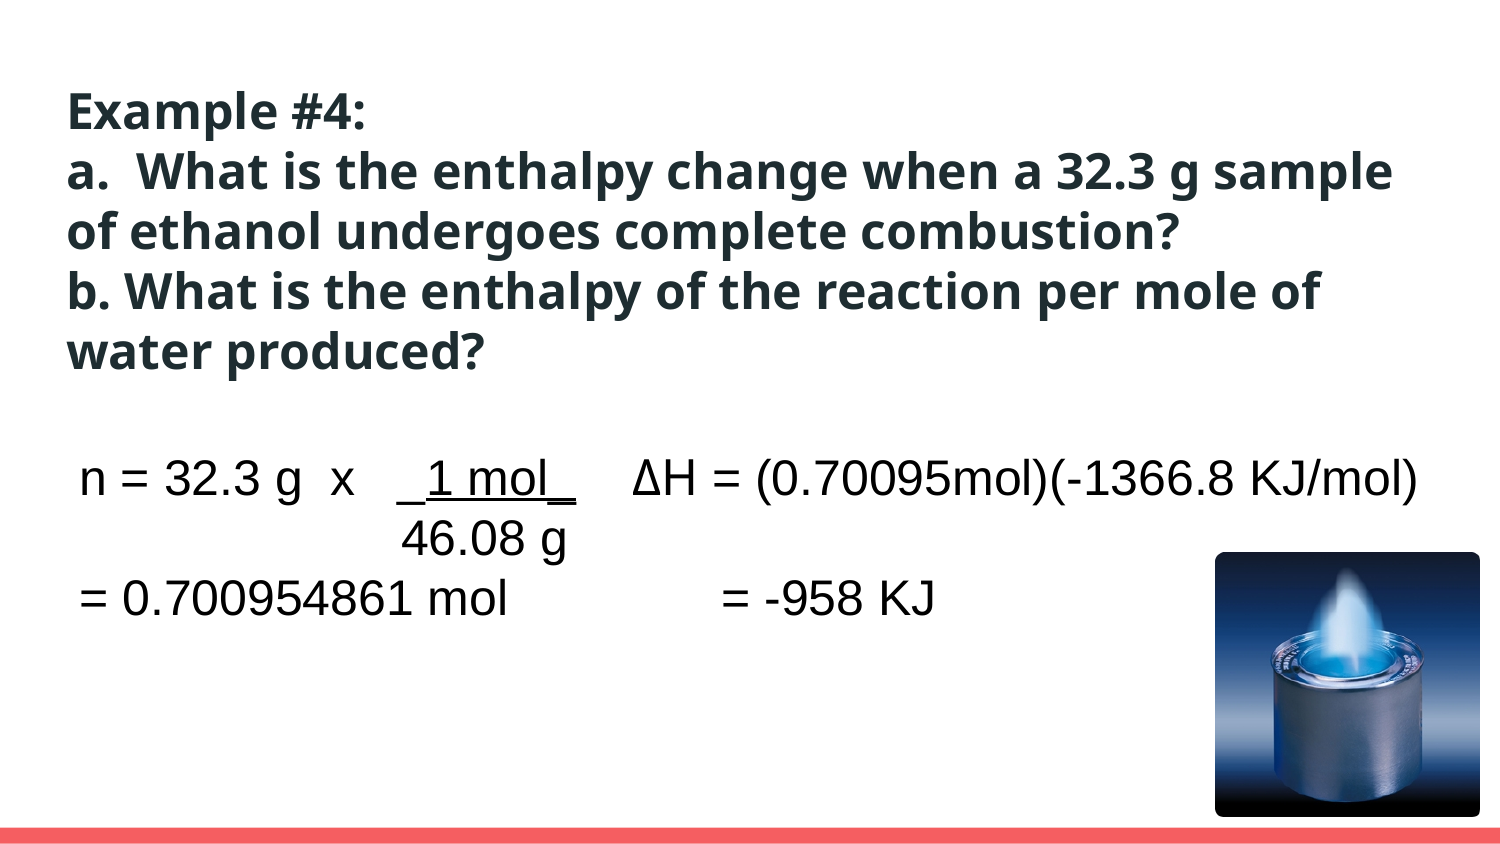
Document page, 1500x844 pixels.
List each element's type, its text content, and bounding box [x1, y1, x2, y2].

list [51, 189, 1449, 750]
title Example #4: a. What is the enthalpy change when a 32.3 g sample of ethanol undergoes complete combustion? b. What is the enthalpy of the reaction per mole of water produced? [51, 64, 1449, 189]
picture [1215, 552, 1480, 817]
text_box n = 32.3 g x _1 mol_ ΔH = (0.70095mol)(-1366.8 KJ/mol) 46.08 g = 0.700954861 mol = -958 KJ [64, 437, 1467, 635]
